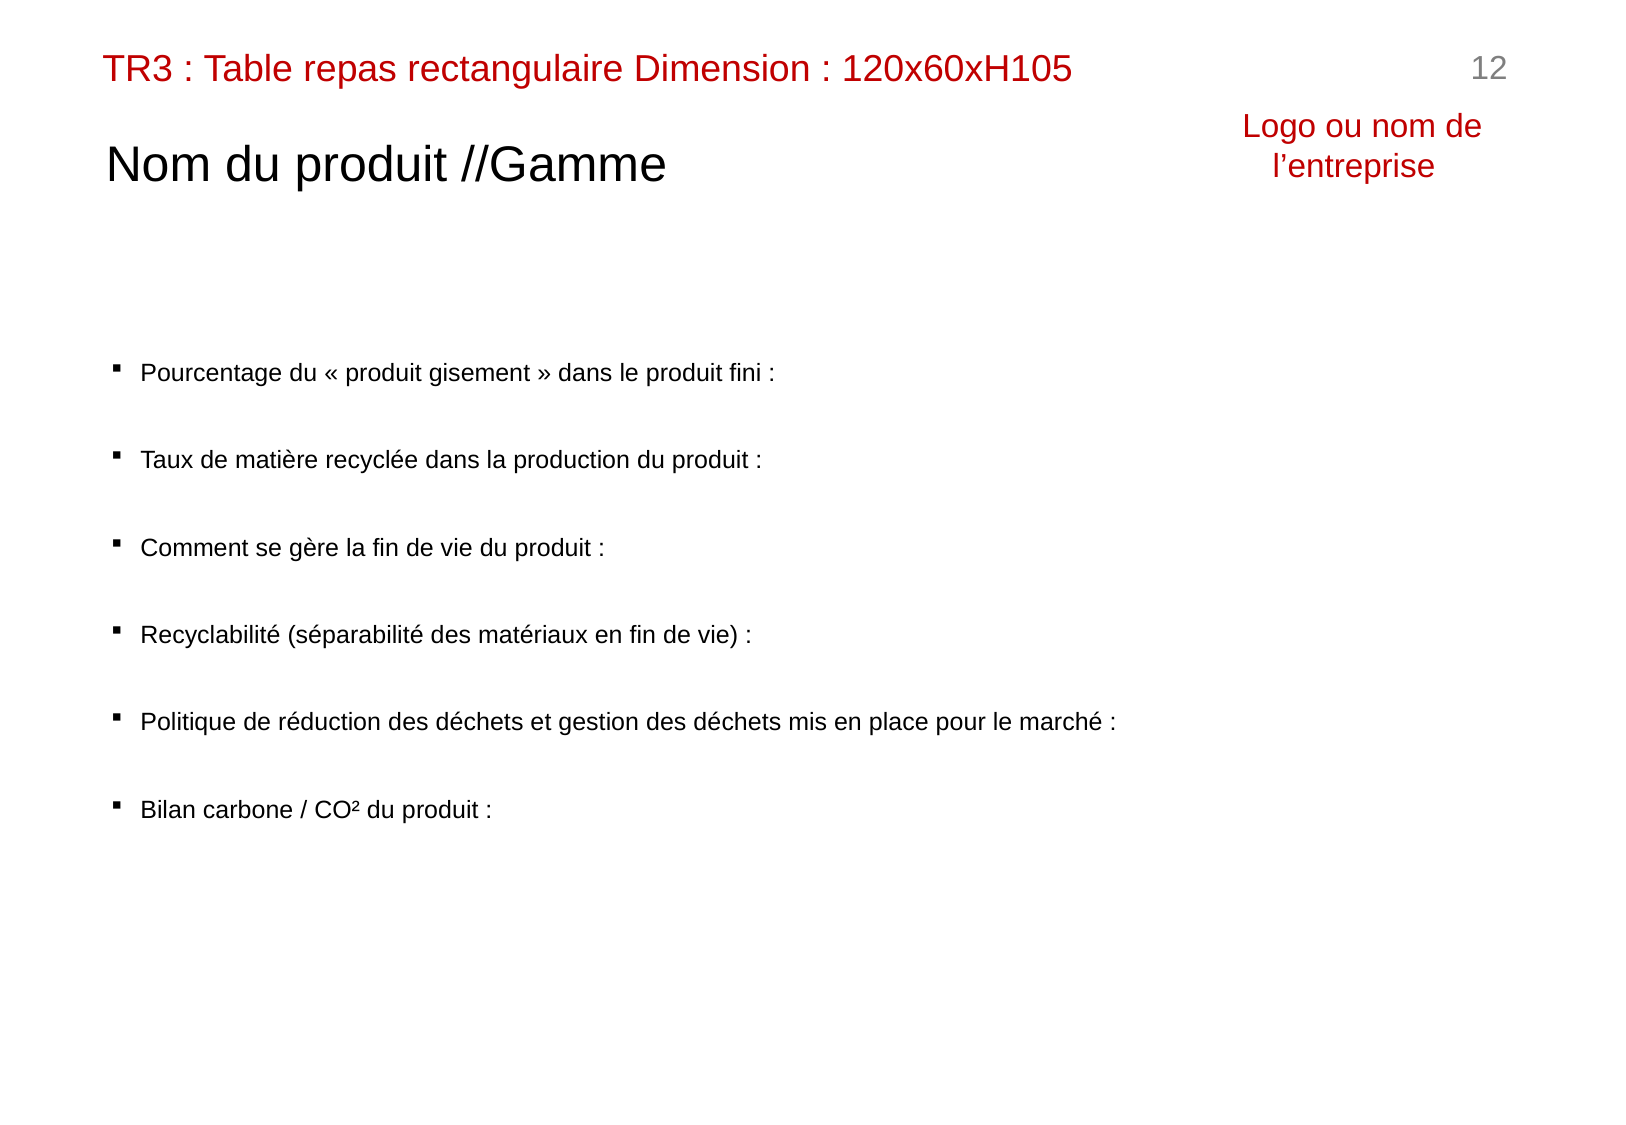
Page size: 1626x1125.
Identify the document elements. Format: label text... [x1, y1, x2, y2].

slide_number 12 [1426, 19, 1523, 91]
title TR3 : Table repas rectangulaire Dimension : 120x60xH105 [102, 19, 1426, 109]
text_box Logo ou nom de l’entreprise [1141, 91, 1567, 197]
list Nom du produit //Gamme [91, 109, 1523, 215]
text_box Pourcentage du « produit gisement » dans le produit fini : Taux de matière recyclée dans la production du produit : Comment se gère la fin de vie du produit : Recyclabilité (séparabilité des matériaux en fin de vie) : Politique de réduction des déchets et gestion des déchets mis en place pour le marché : Bilan carbone / CO² du produit : [81, 304, 1333, 1067]
